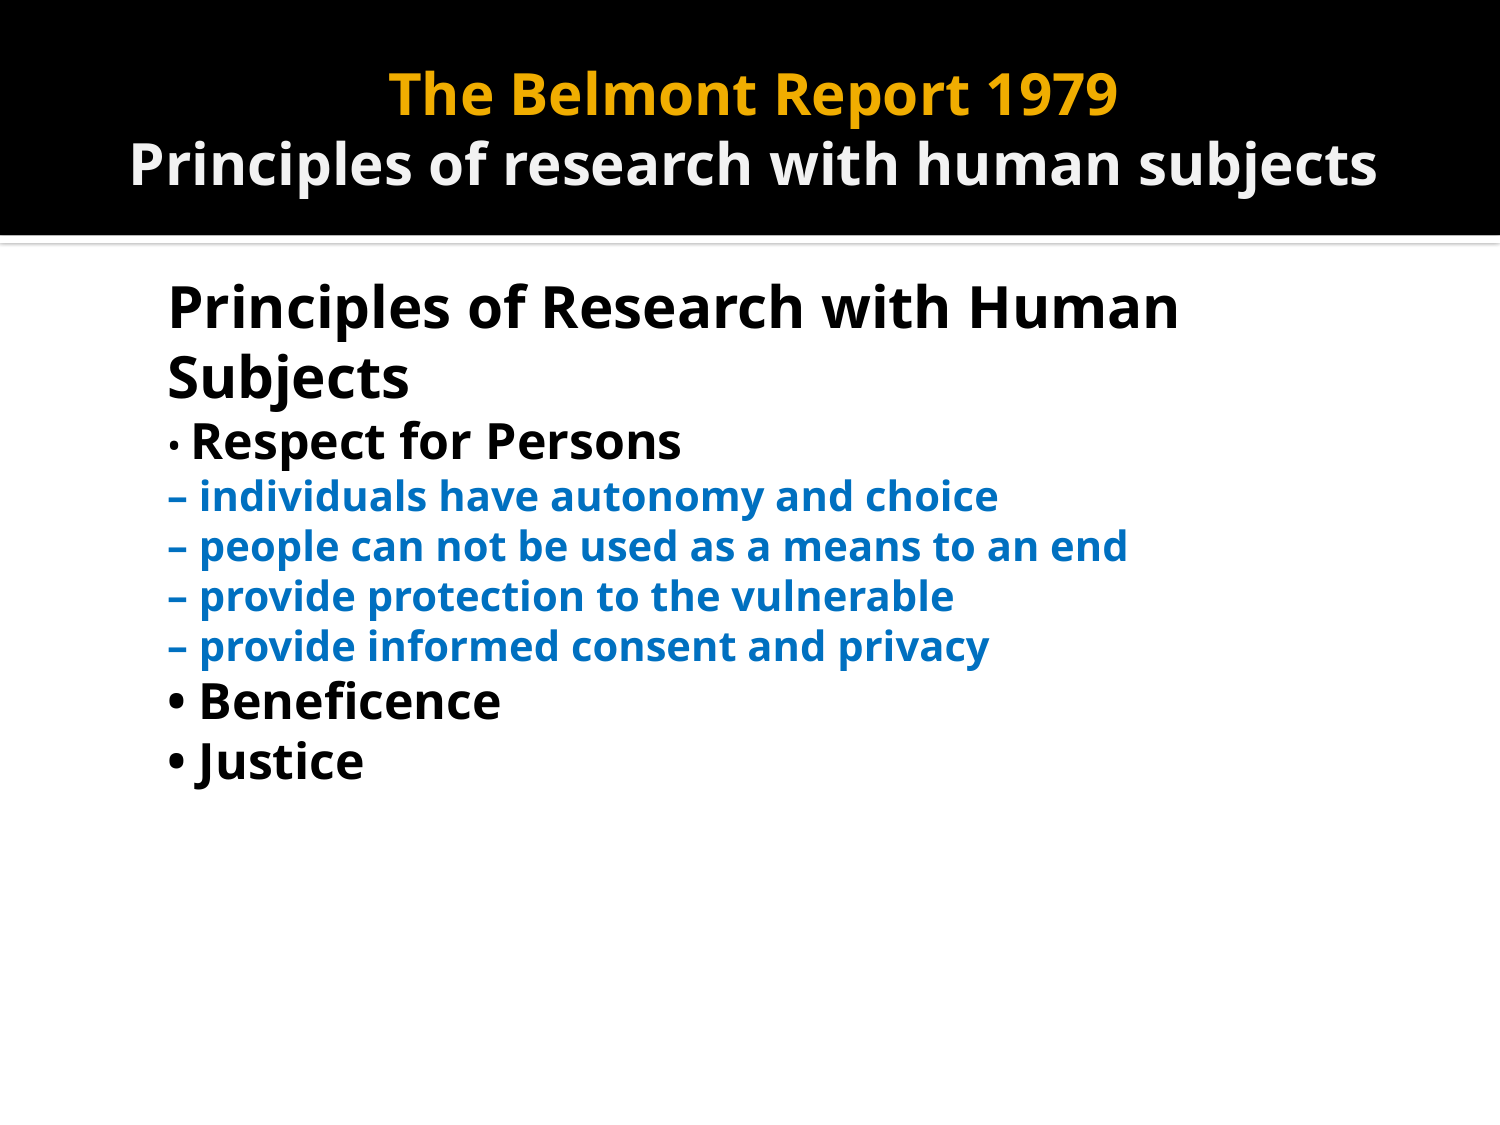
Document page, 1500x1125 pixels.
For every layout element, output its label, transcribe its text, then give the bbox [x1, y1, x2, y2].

title The Belmont Report 1979 Principles of research with human subjects [75, 24, 1425, 231]
text_box Principles of Research with Human Subjects • Respect for Persons – individuals have autonomy and choice – people can not be used as a means to an end – provide protection to the vulnerable – provide informed consent and privacy • Beneficence • Justice [152, 262, 1290, 843]
